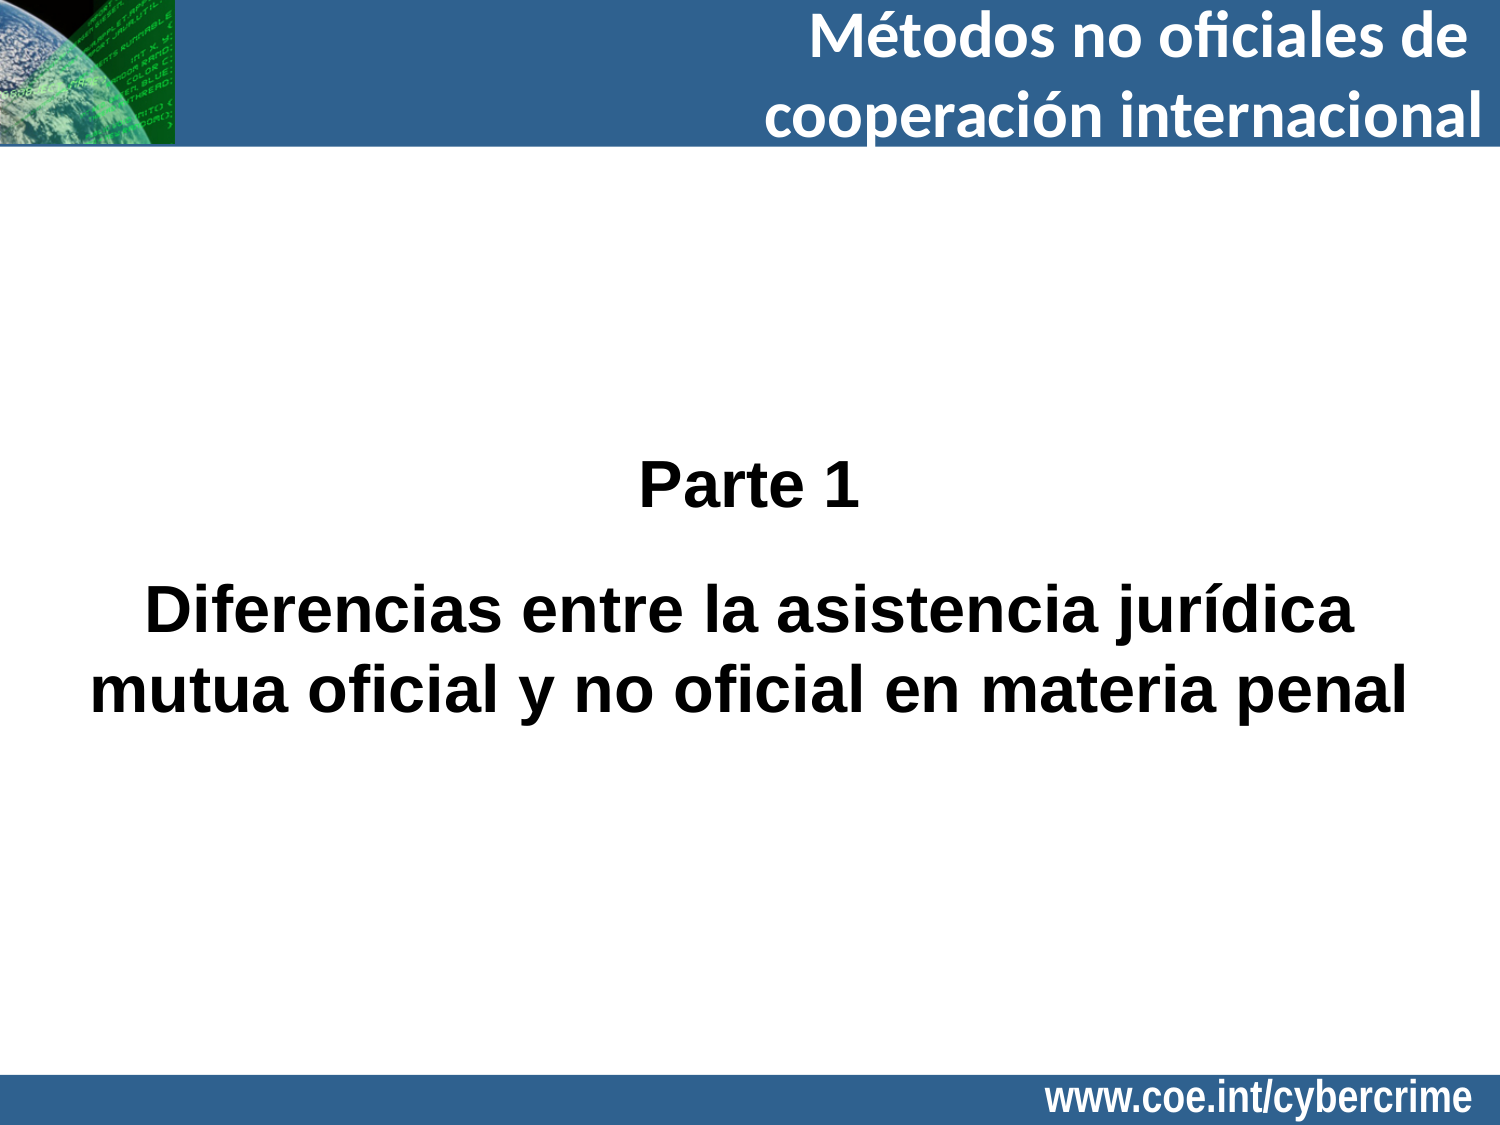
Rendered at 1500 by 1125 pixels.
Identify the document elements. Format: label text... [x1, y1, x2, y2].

text_box www.coe.int/cybercrime [1030, 1059, 1500, 1125]
text_box Métodos no oficiales de cooperación internacional [177, 0, 1500, 149]
picture [0, 0, 175, 144]
text_box Parte 1 Diferencias entre la asistencia jurídica mutua oficial y no oficial en materia penal [50, 449, 1450, 733]
text_box [0, 1073, 1030, 1125]
